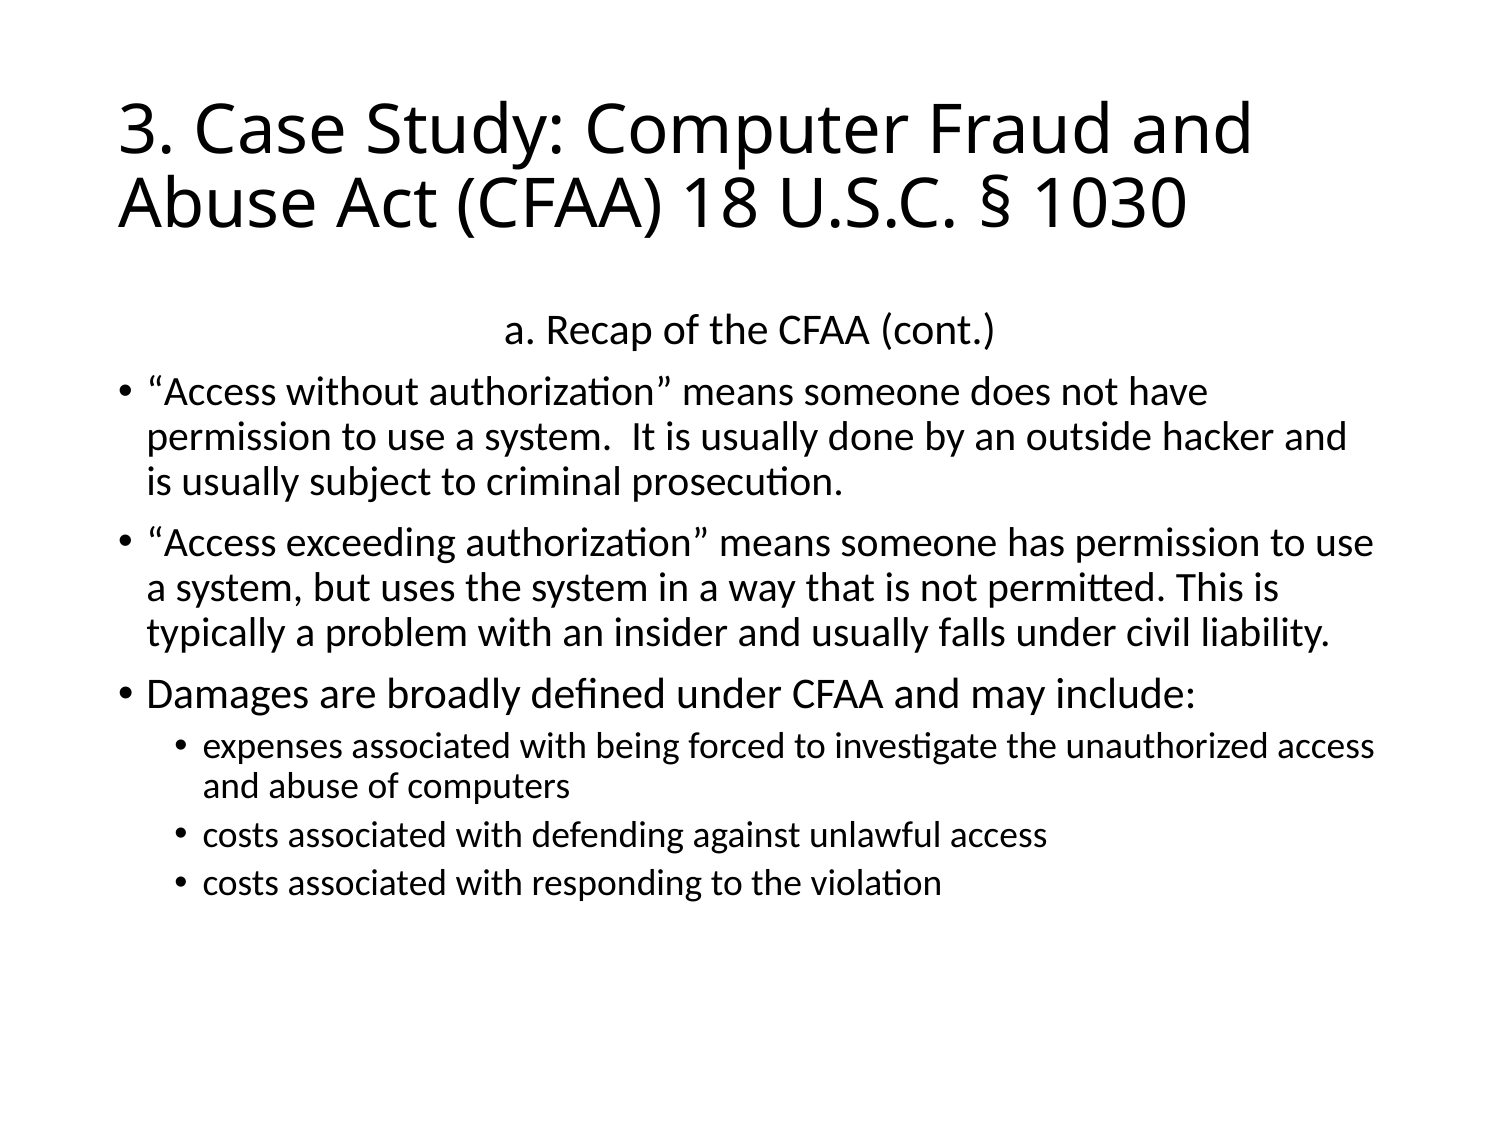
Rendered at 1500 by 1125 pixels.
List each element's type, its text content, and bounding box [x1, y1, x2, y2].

title 3. Case Study: Computer Fraud and Abuse Act (CFAA) 18 U.S.C. § 1030 [102, 59, 1398, 278]
list a. Recap of the CFAA (cont.) “Access without authorization” means someone does not have permission to use a system. It is usually done by an outside hacker and is usually subject to criminal prosecution. “Access exceeding authorization” means someone has permission to use a system, but uses the system in a way that is not permitted. This is typically a problem with an insider and usually falls under civil liability. Damages are broadly defined under CFAA and may include: expenses associated with being forced to investigate the unauthorized access and abuse of computers costs associated with defending against unlawful access costs associated with responding to the violation [102, 299, 1398, 1014]
